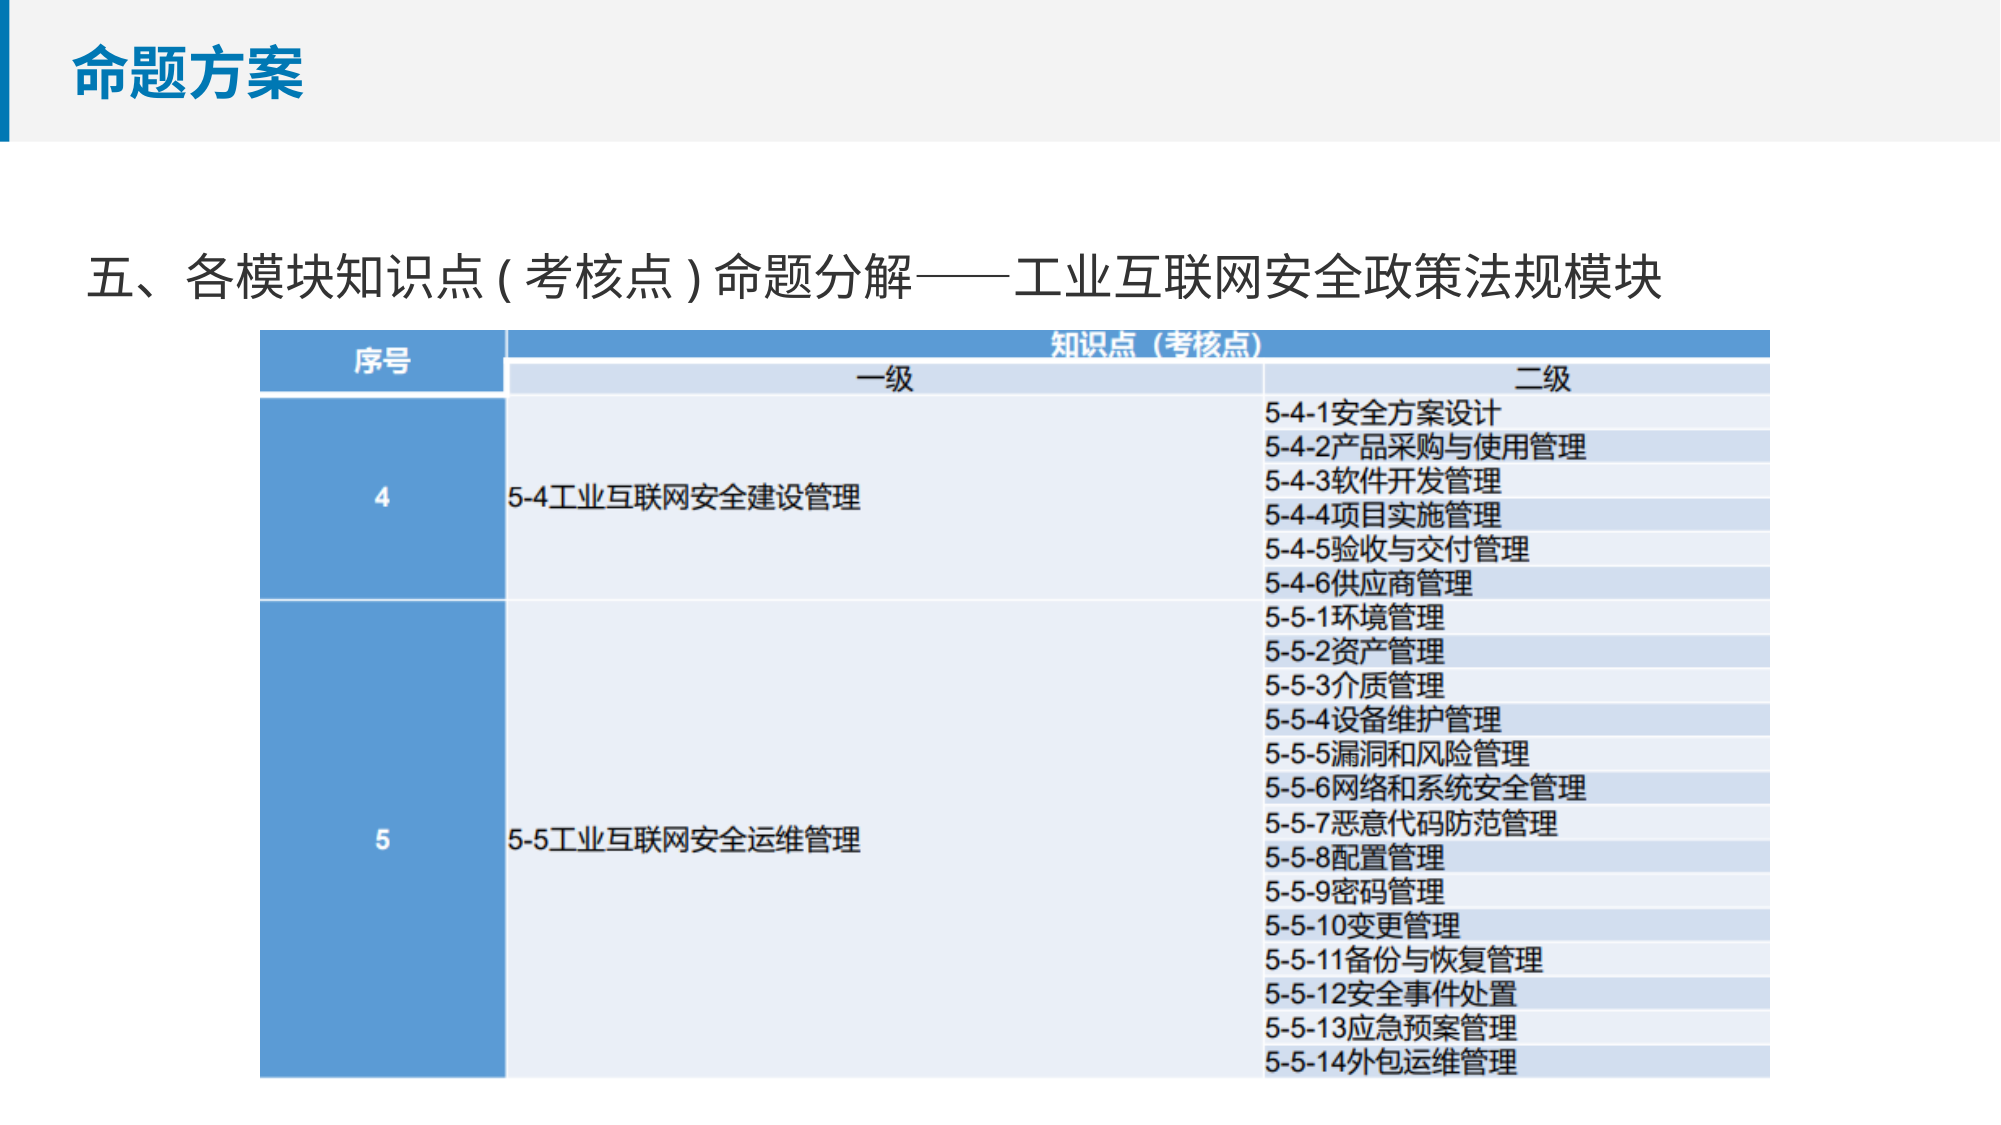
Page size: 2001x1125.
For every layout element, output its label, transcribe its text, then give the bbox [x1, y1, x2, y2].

text_box 五、各模块知识点(考核点)命题分解——工业互联网安全政策法规模块 [85, 233, 1959, 1077]
title 命题方案 [56, 26, 1589, 116]
picture [260, 330, 1770, 1080]
